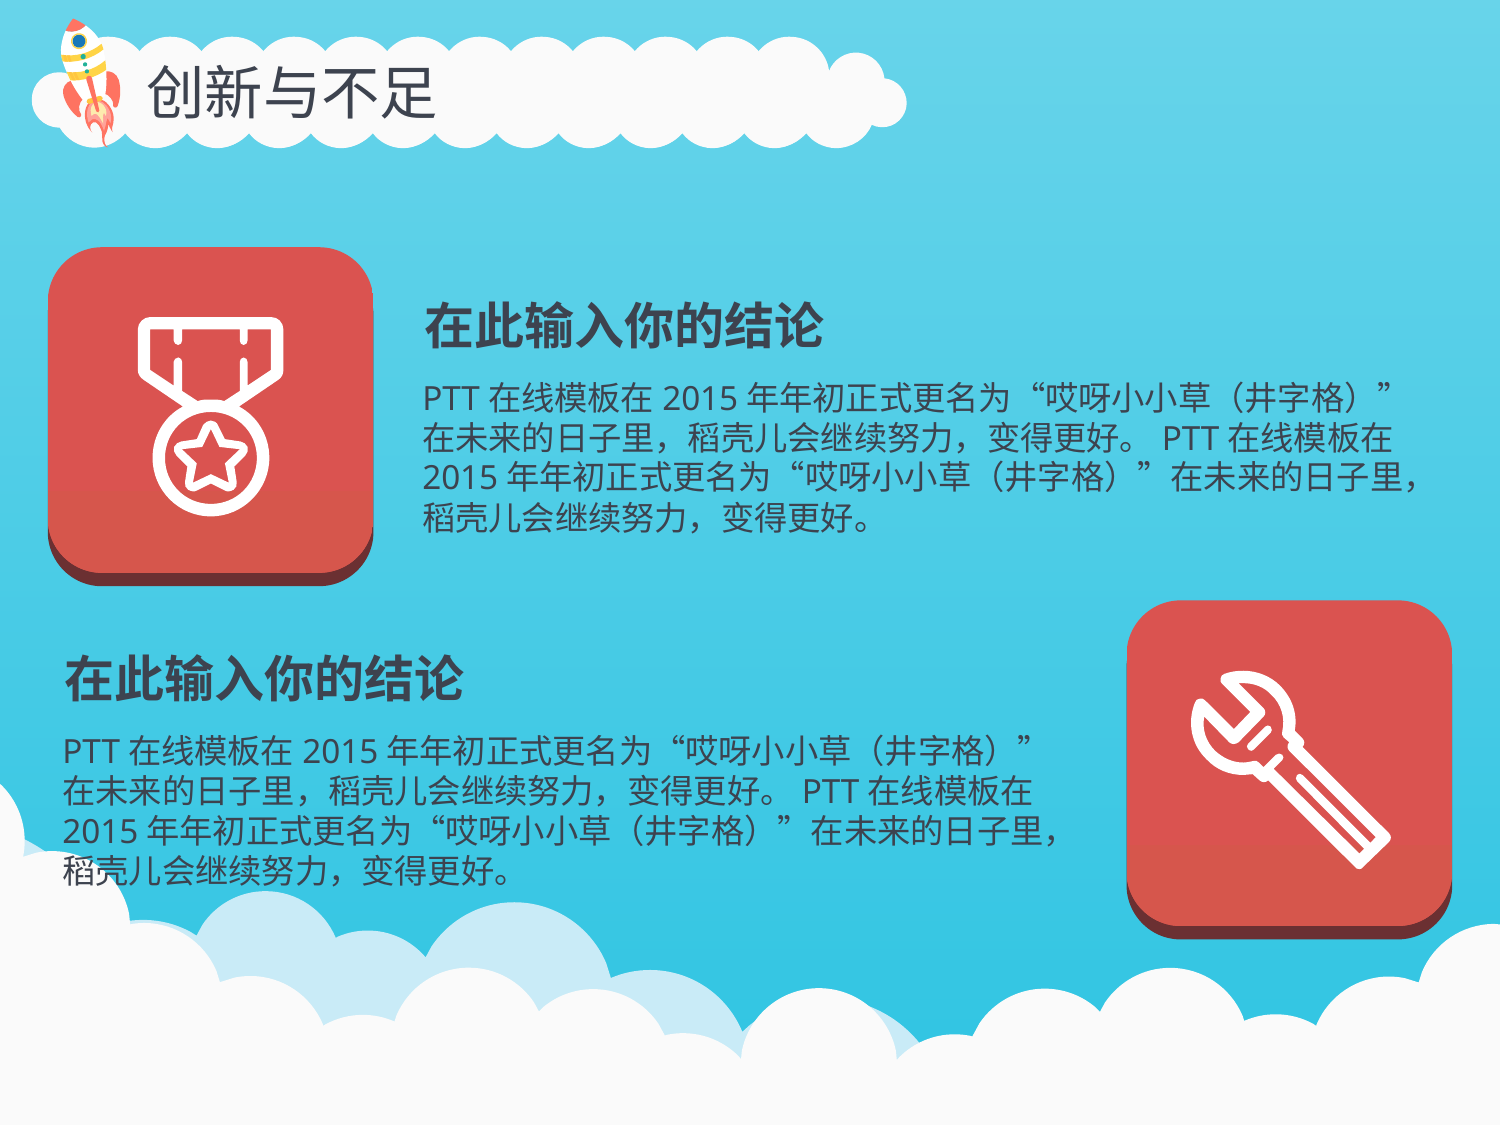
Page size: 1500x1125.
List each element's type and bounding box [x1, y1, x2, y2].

text_box [407, 287, 1453, 547]
text_box [47, 247, 374, 587]
text_box [31, 18, 907, 149]
text_box [1126, 600, 1453, 940]
text_box [47, 640, 1093, 900]
